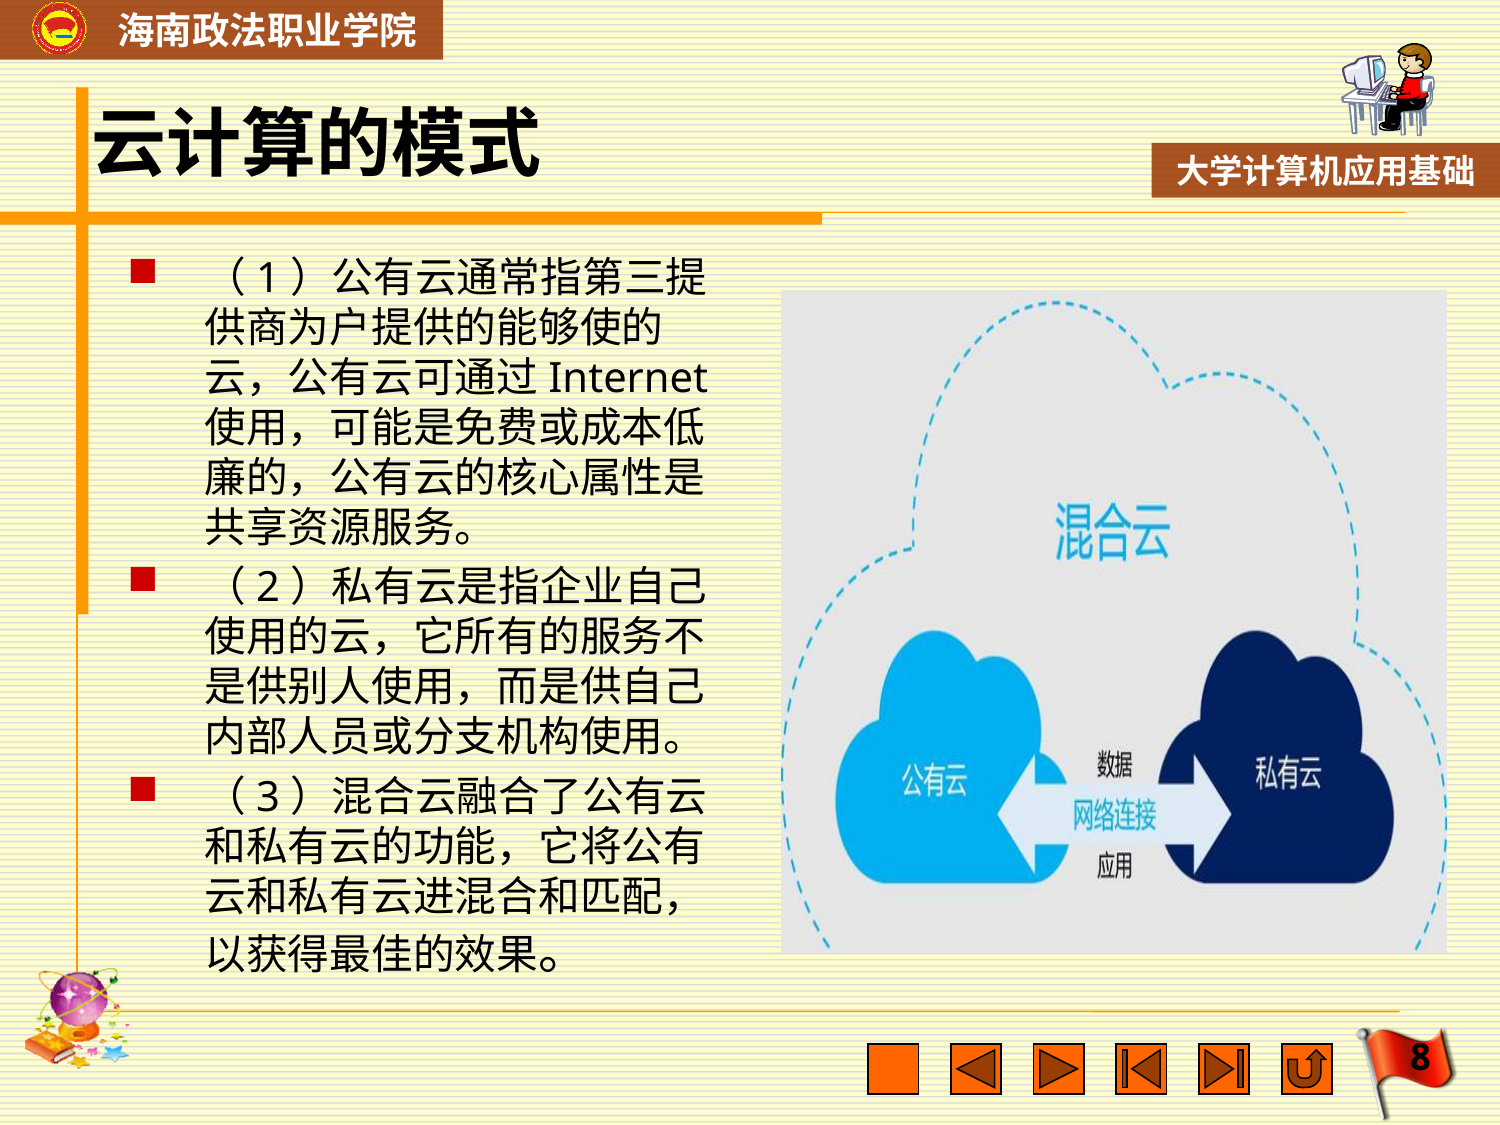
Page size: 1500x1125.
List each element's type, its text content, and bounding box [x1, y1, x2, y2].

list （1）公有云通常指第三提供商为户提供的能够使的云，公有云可通过Internet 使用，可能是免费或成本低廉的，公有云的核心属性是共享资源服务。 （2）私有云是指企业自己使用的云，它所有的服务不是供别人使用，而是供自己内部人员或分支机构使用。 （3）混合云融合了公有云和私有云的功能，它将公有云和私有云进混合和匹配，以获得最佳的效果。 [112, 243, 756, 1006]
picture [0, 193, 1500, 1125]
title 云计算的模式 [76, 78, 1390, 193]
picture [0, 0, 1500, 212]
slide_number 8 [1345, 1025, 1447, 1104]
